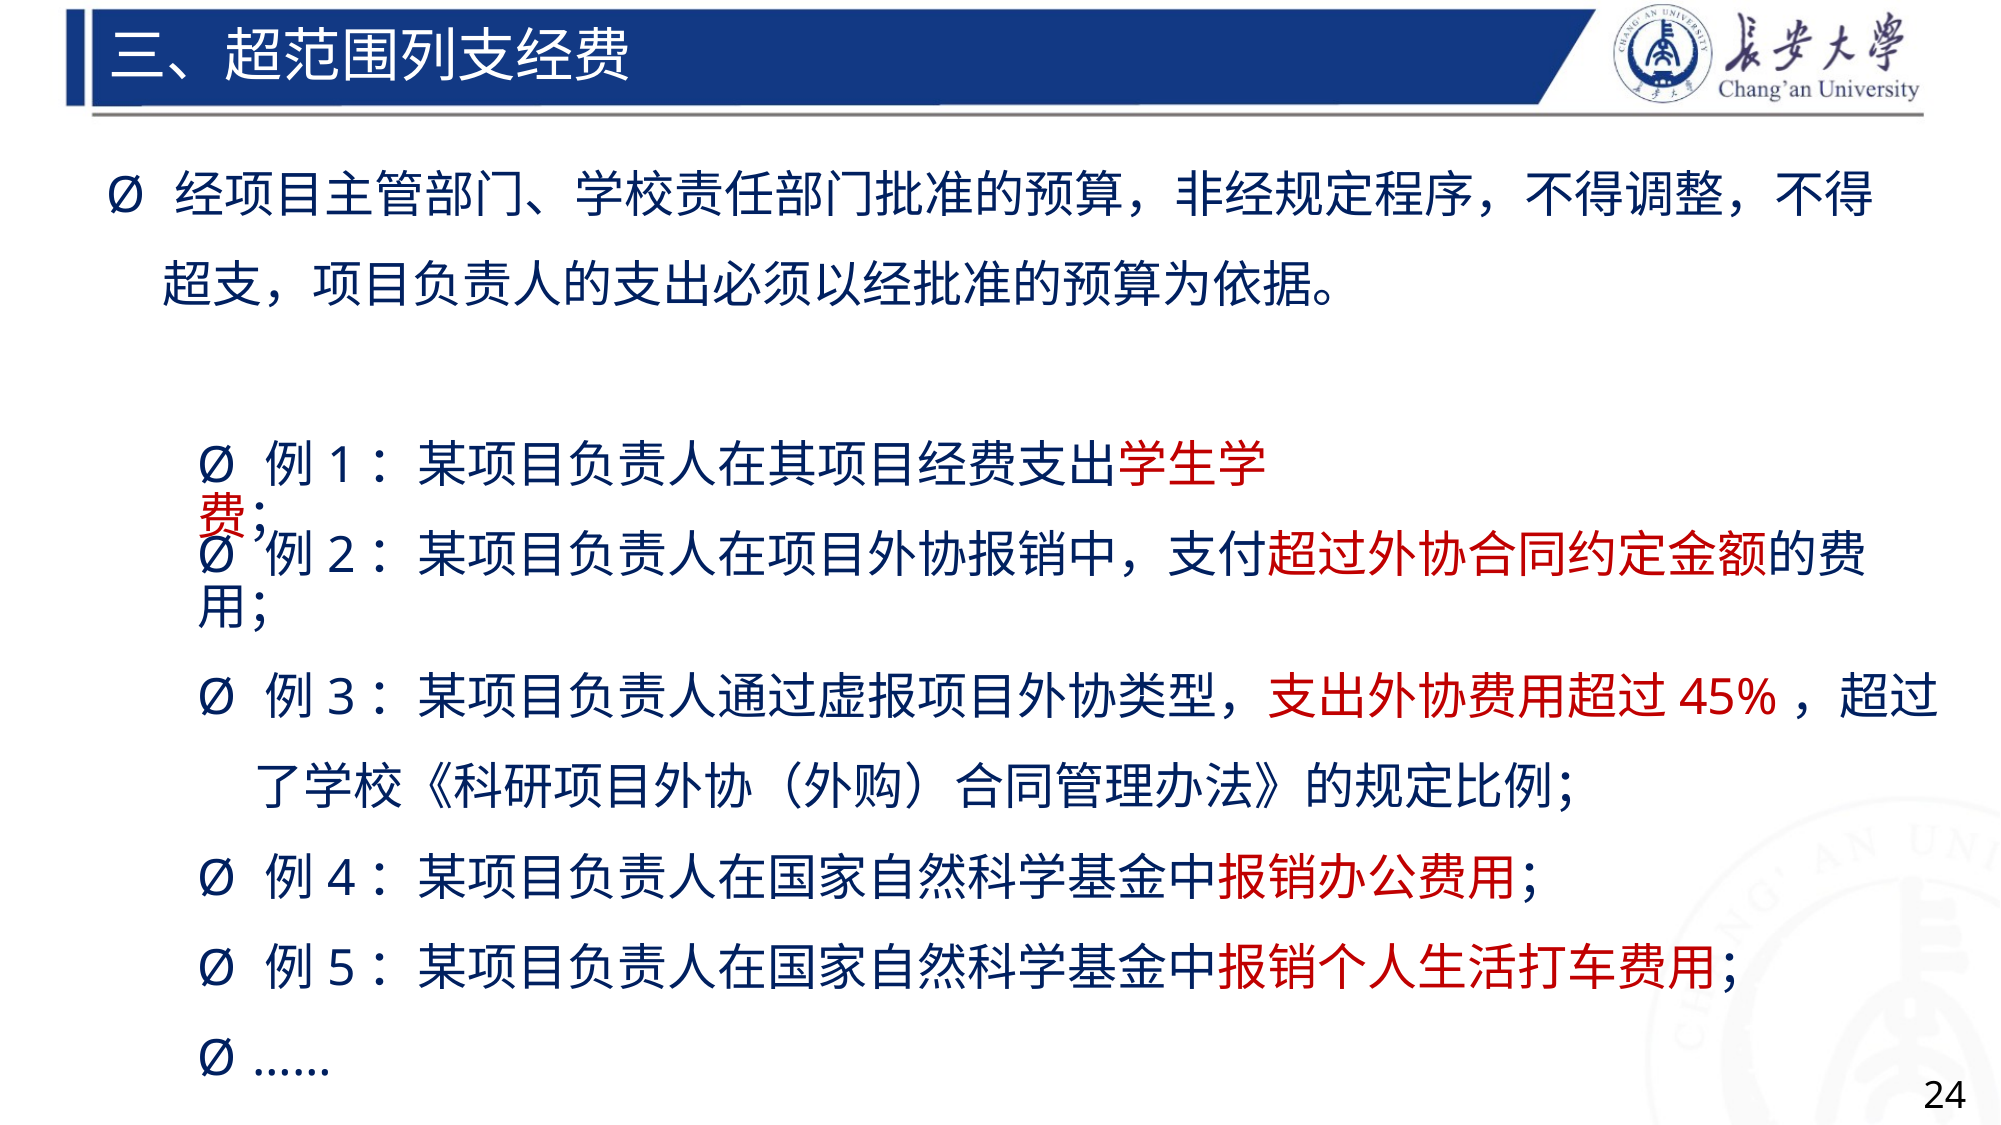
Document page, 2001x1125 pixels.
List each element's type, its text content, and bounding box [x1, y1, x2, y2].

text_box [0, 0, 2000, 1125]
text_box 超支，项目负责人的支出必须以经批准的预算为依据。 [162, 259, 1388, 313]
text_box Ø 经项目主管部门、学校责任部门批准的预算，非经规定程序，不得调整，不得 [106, 169, 1888, 223]
text_box 三、超范围列支经费 [108, 27, 659, 88]
text_box Ø 例2：某项目负责人在项目外协报销中，支付超过外协合同约定金额的费用； Ø 例3：某项目负责人通过虚报项目外协类型，支出外协费用超过45%，超过 了学校《科研项目外协（外购）合同管理办法》的规定比例； Ø 例4：某项目负责人在国家自然科学基金中报销办公费用； Ø 例5：某项目负责人在国家自然科学基金中报销个人生活打车费用； Ø …… [197, 529, 1960, 1086]
text_box 24 [1923, 1076, 1990, 1116]
text_box Ø 例1：某项目负责人在其项目经费支出学生学费； [197, 439, 1360, 529]
